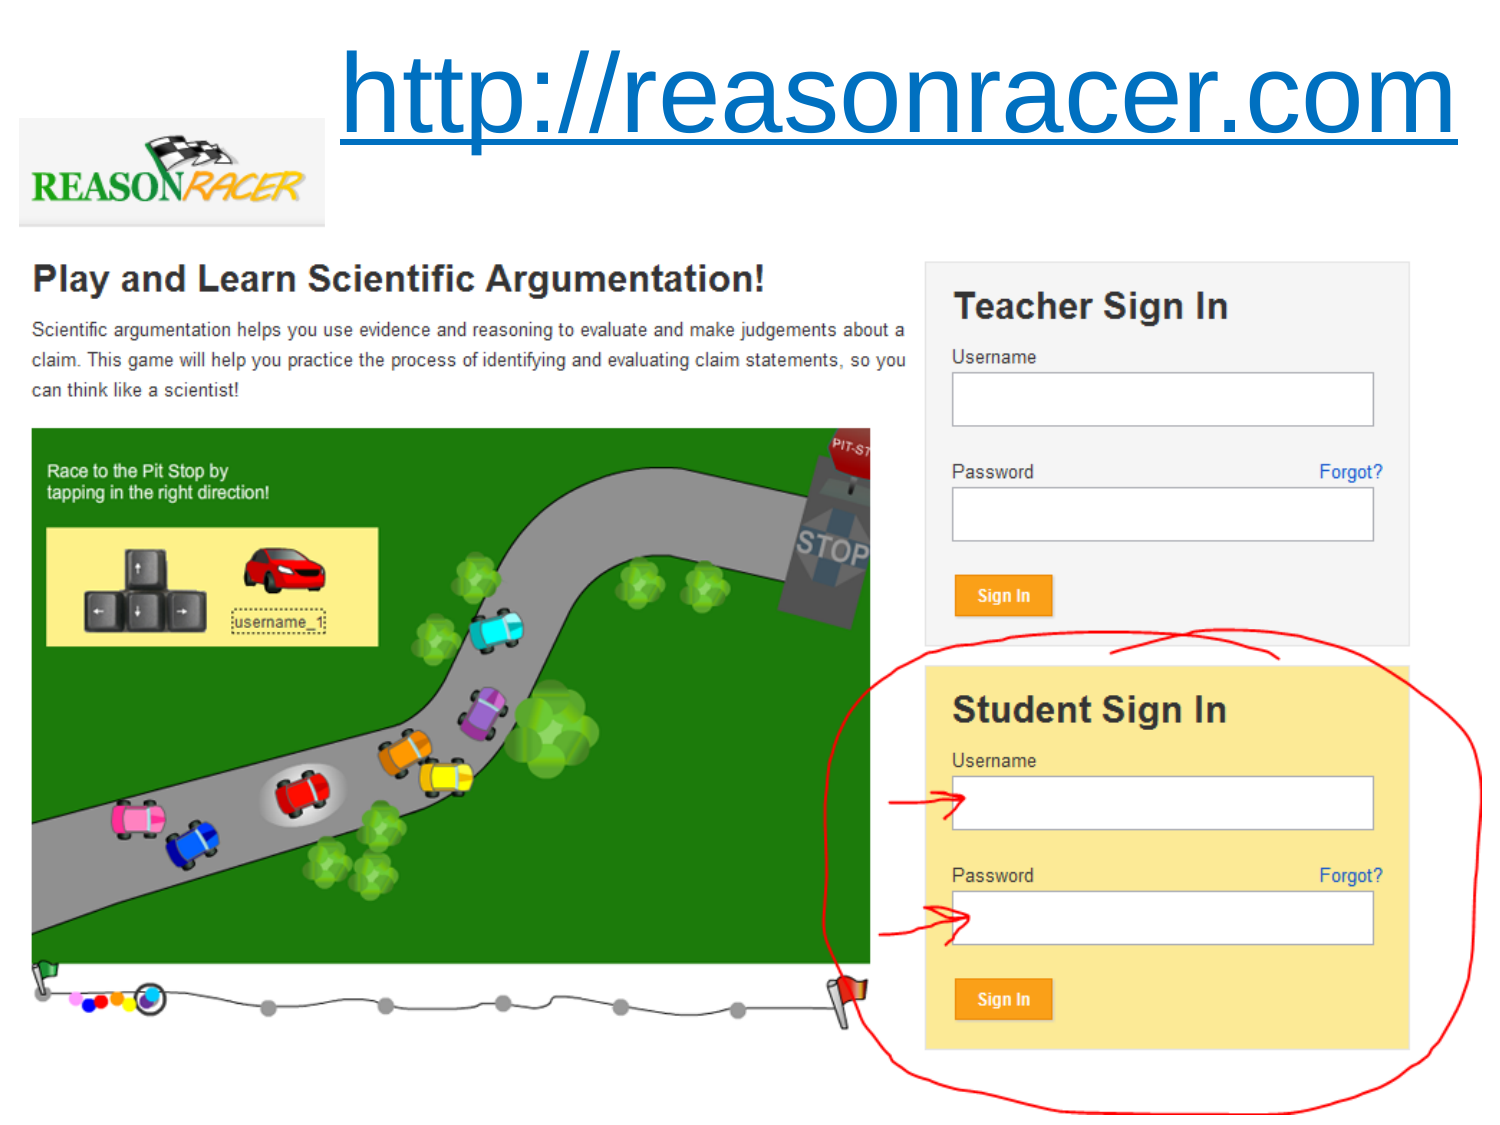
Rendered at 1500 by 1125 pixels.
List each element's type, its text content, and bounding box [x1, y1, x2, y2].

text_box http://reasonracer.com [324, 12, 1488, 233]
picture [18, 118, 1482, 1116]
